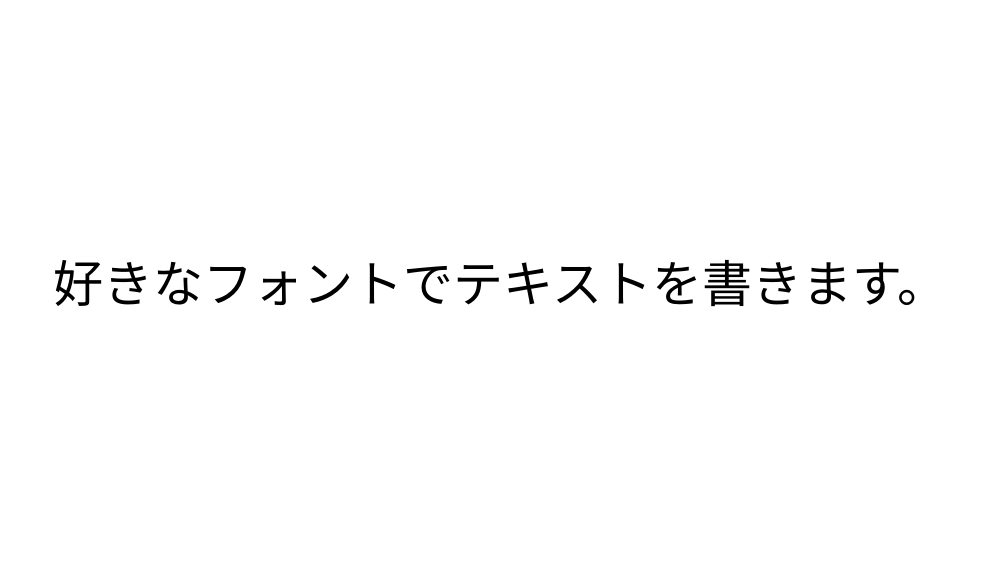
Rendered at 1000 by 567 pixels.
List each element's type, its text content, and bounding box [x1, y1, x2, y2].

text_box 好きなフォントでテキストを書きます。 [38, 245, 962, 321]
